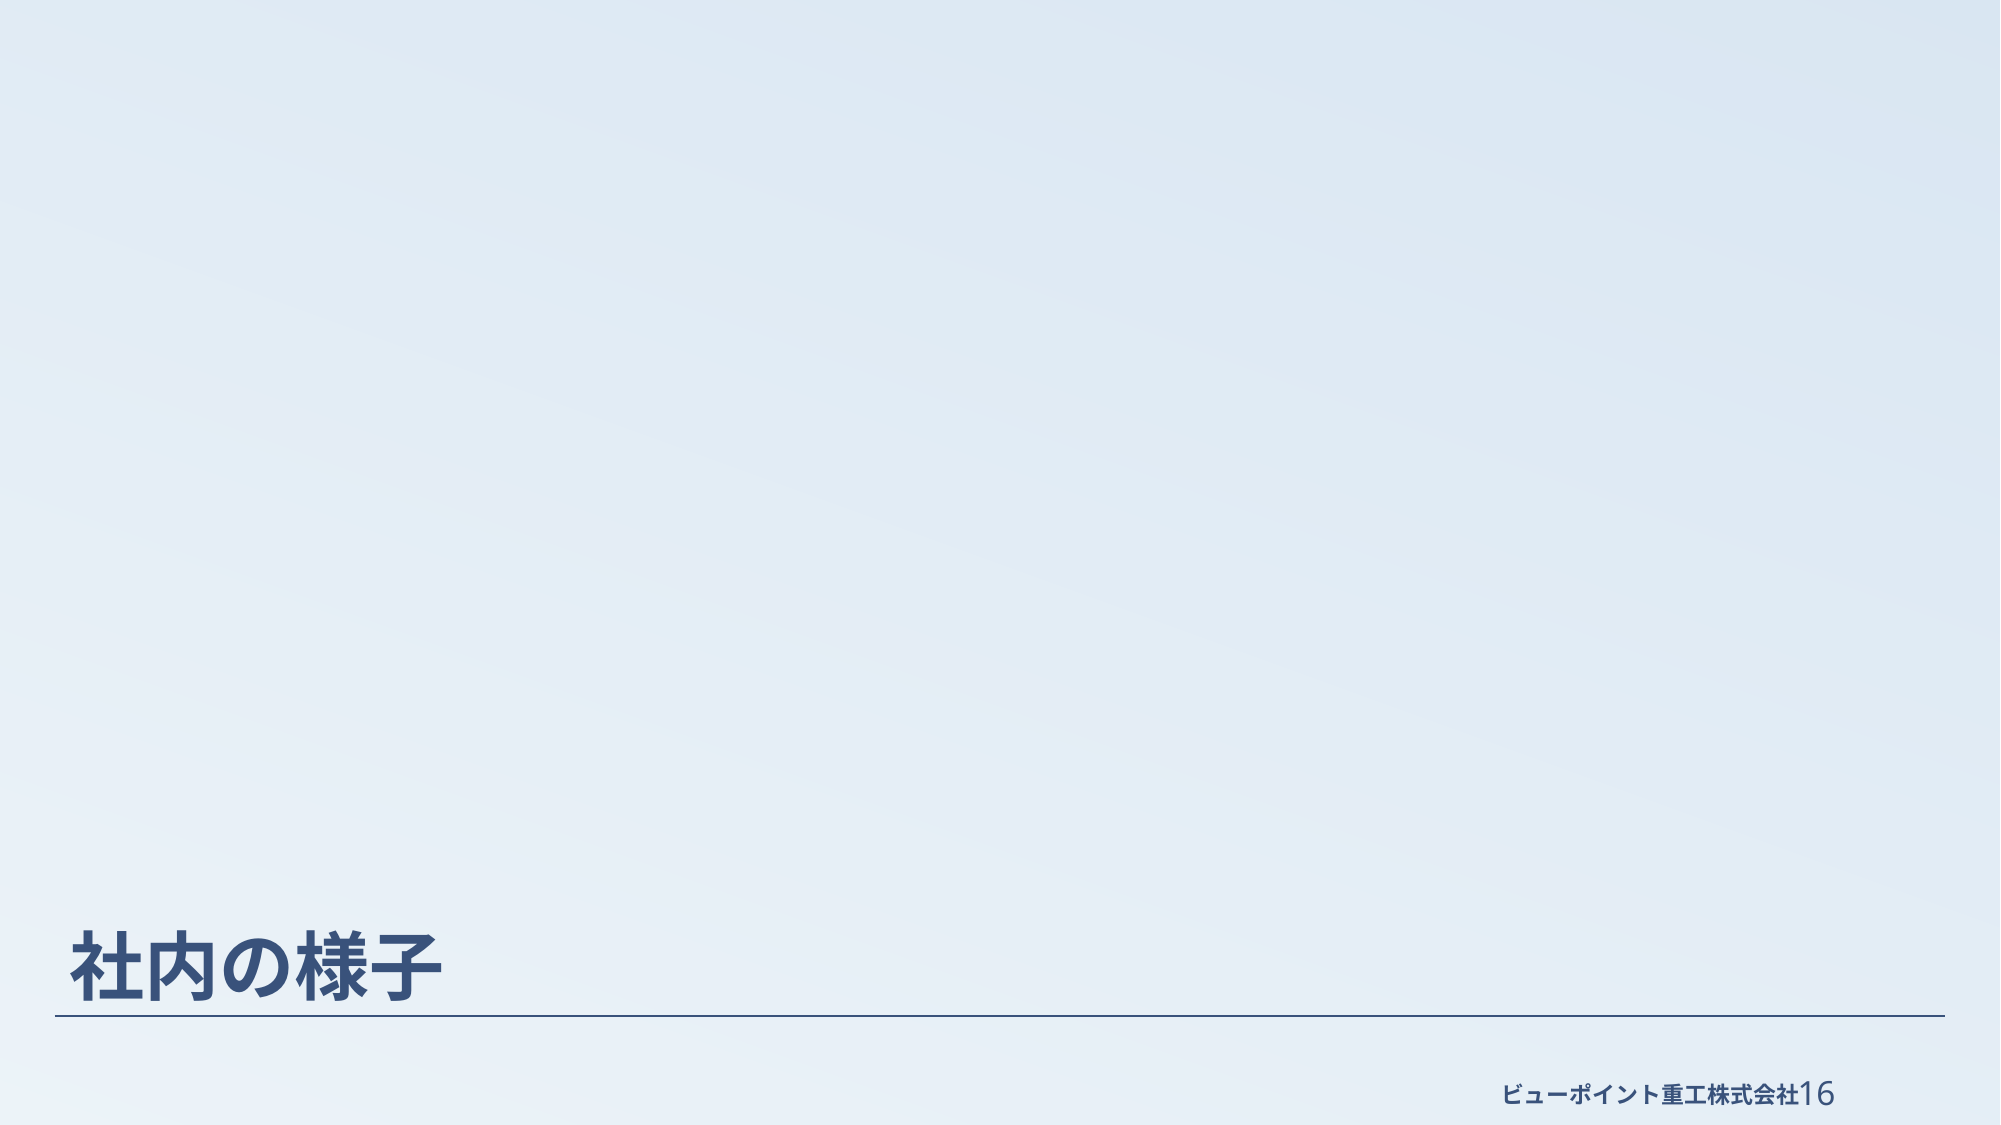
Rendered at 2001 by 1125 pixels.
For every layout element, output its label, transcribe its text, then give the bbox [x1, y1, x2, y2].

title 社内の様子 [54, 923, 1855, 1017]
